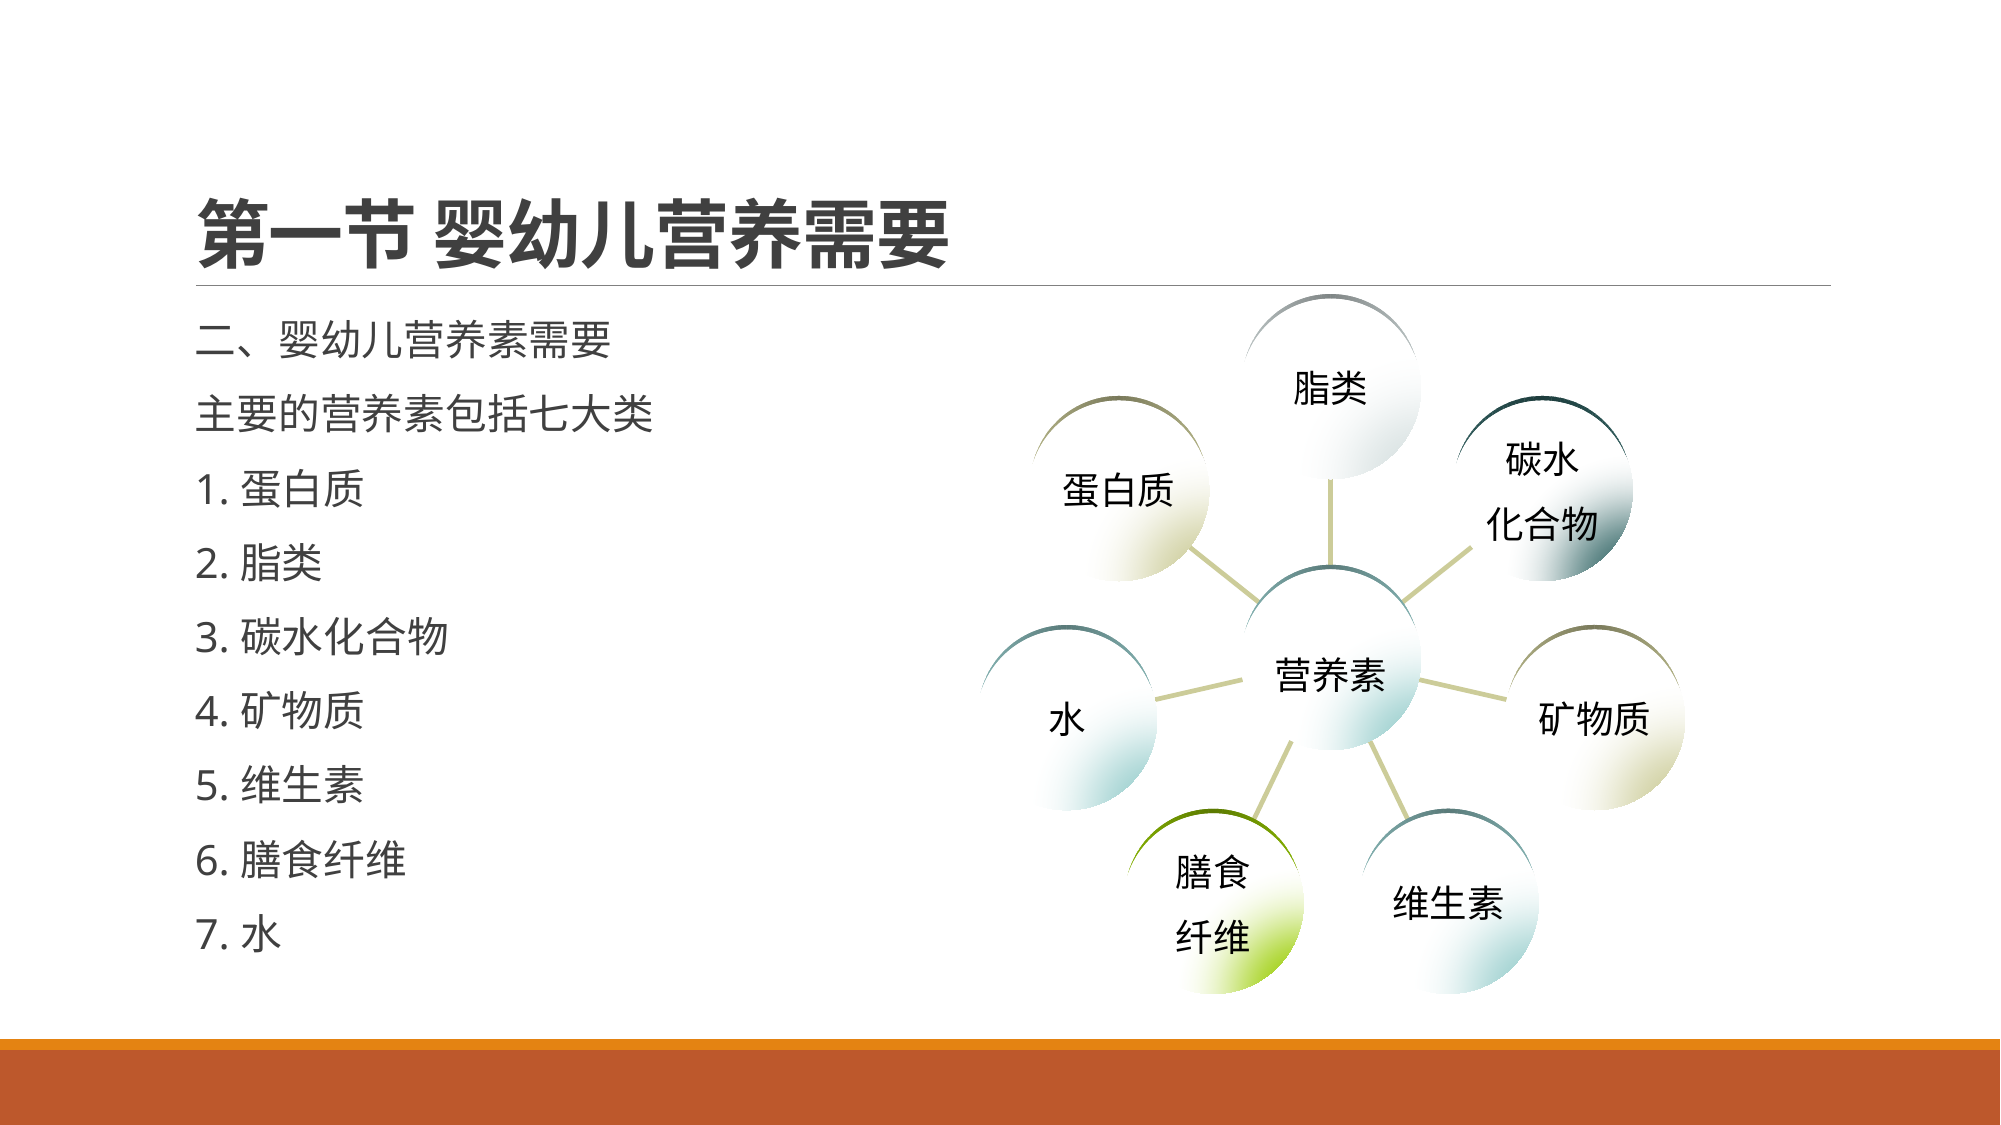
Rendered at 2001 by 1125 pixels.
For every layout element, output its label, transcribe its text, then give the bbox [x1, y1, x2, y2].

title 第一节 婴幼儿营养需要 [180, 47, 1830, 285]
picture [964, 284, 1831, 1034]
list 二、婴幼儿营养素需要 主要的营养素包括七大类 1.蛋白质 2.脂类 3.碳水化合物 4.矿物质 5.维生素 6.膳食纤维 7.水 [179, 312, 1869, 1047]
